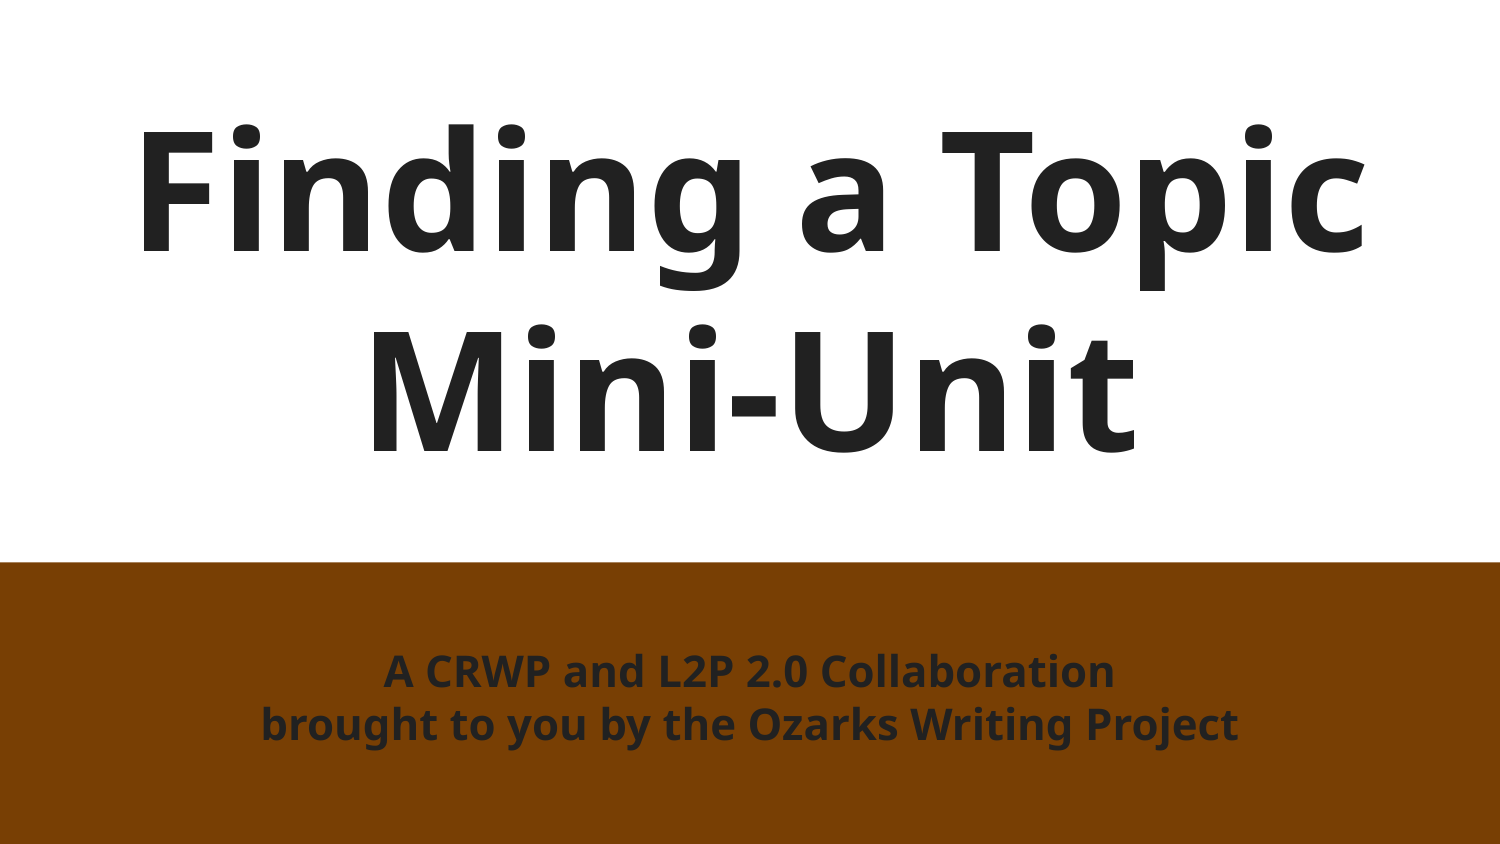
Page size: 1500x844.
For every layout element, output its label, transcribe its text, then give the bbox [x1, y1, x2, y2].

title Finding a Topic Mini-Unit [51, 64, 1449, 506]
subtitle A CRWP and L2P 2.0 Collaboration brought to you by the Ozarks Writing Project [51, 638, 1449, 755]
